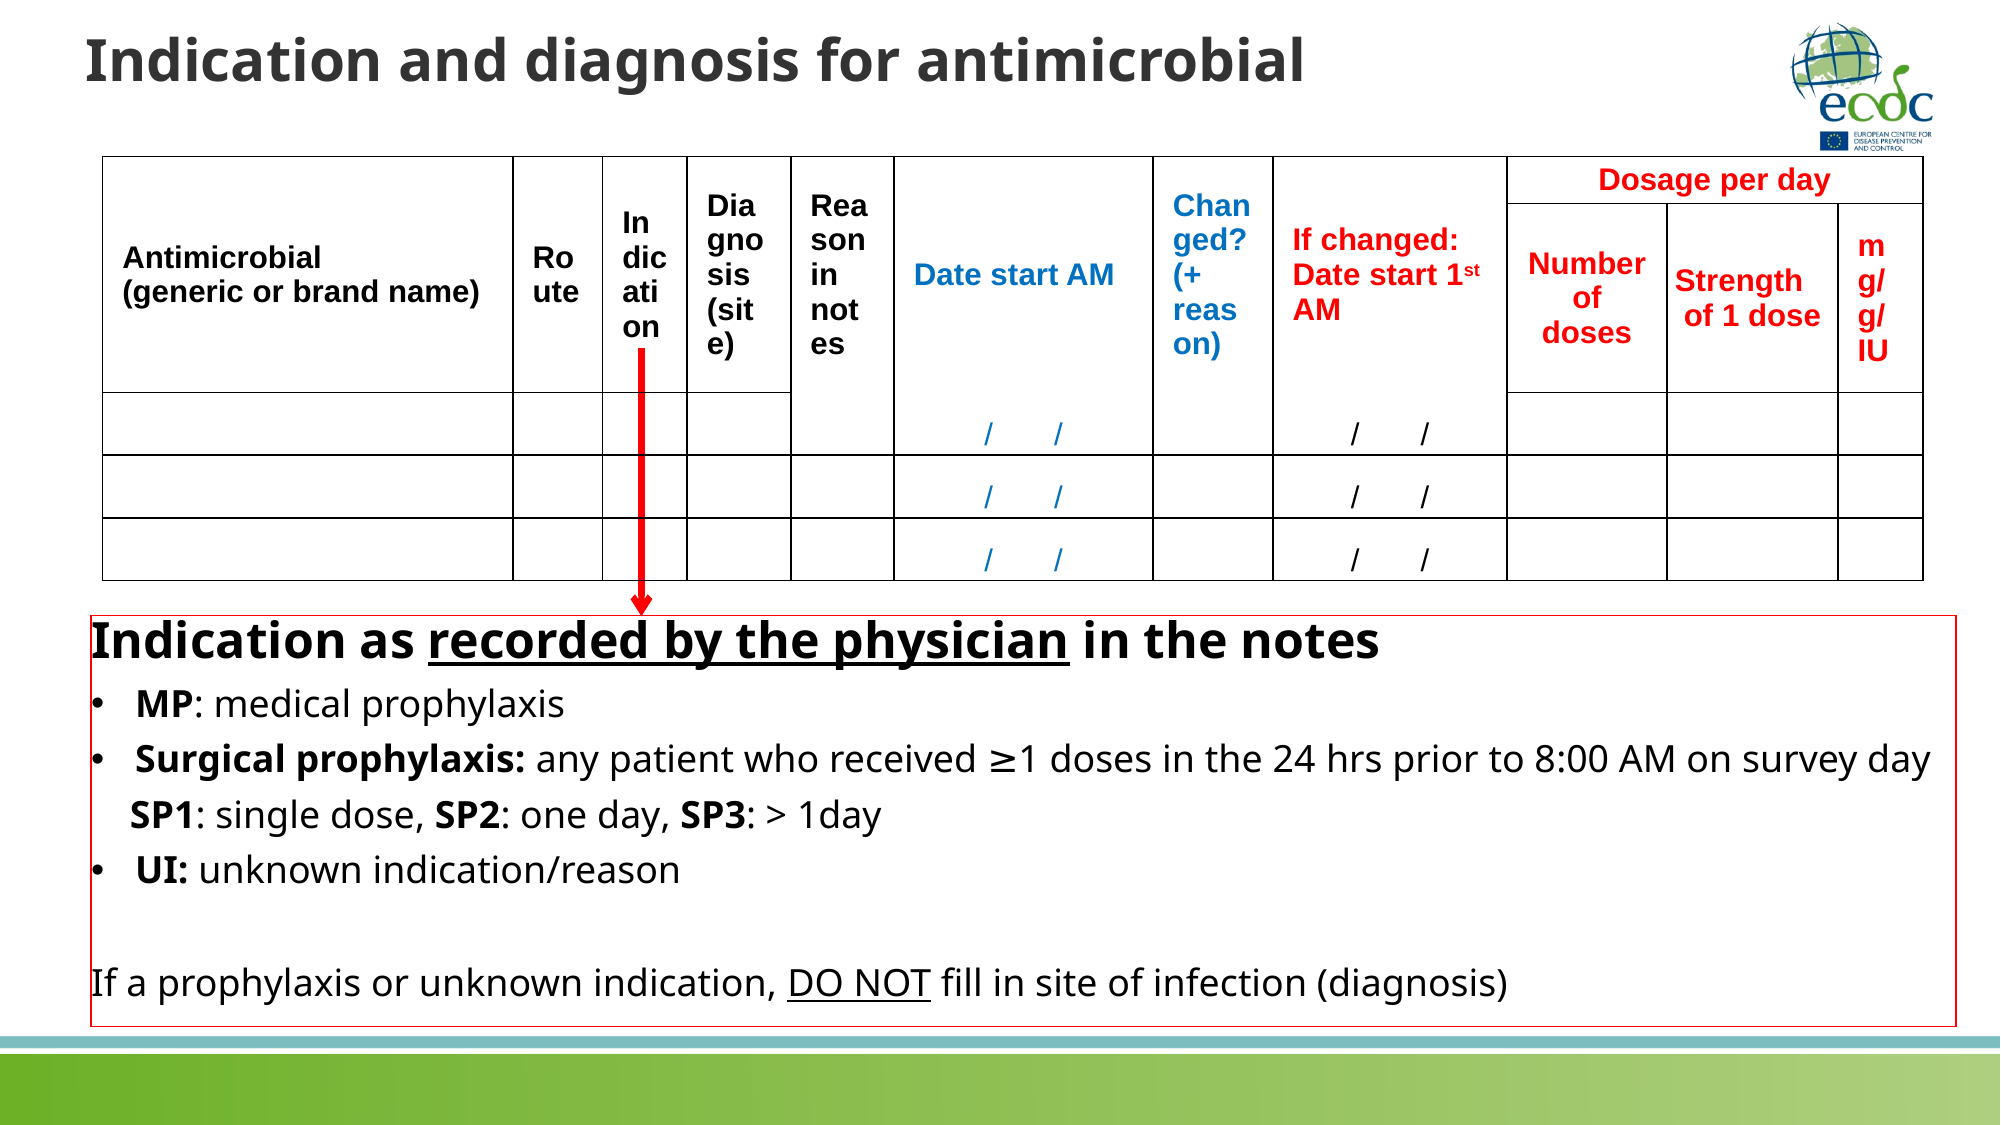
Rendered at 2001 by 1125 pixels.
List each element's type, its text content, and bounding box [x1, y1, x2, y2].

text_box Indication and diagnosis for antimicrobial [70, 23, 1764, 159]
table_header Changed? (+ reason) [1154, 159, 1272, 393]
table_cell / / [895, 393, 1152, 454]
table_cell [514, 393, 602, 454]
table_cell mg/g/IU [1839, 204, 1922, 392]
table_header Diagnosis (site) [688, 159, 790, 392]
table_cell [1668, 456, 1837, 517]
table_header Antimicrobial (generic or brand name) [103, 159, 512, 392]
table_cell [1154, 393, 1272, 454]
table_cell [1839, 456, 1922, 517]
list Indication as recorded by the physician in the notes MP: medical prophylaxis Surgical prophylaxis: any patient who received ≥1 doses in the 24 hrs prior to 8:00 AM on survey day SP1: single dose, SP2: one day, SP3: > 1day UI: unknown indication/reason If a prophylaxis or unknown indication, DO NOT fill in site of infection (diagnosis) [90, 615, 1957, 1027]
table_cell [603, 456, 637, 517]
table_cell [1154, 519, 1272, 580]
table_cell [688, 393, 790, 454]
table_cell [688, 456, 790, 517]
table_header Indication [603, 159, 686, 392]
table_cell [646, 456, 686, 517]
table_cell [792, 393, 893, 454]
table_cell [1508, 456, 1666, 517]
table_cell [792, 519, 893, 580]
table_cell / / [895, 456, 1152, 517]
table_header Reason in notes [792, 159, 893, 393]
table_cell [514, 519, 602, 580]
table_cell [103, 519, 512, 580]
table_cell [103, 456, 512, 517]
table_cell [603, 393, 637, 454]
table_cell Strength of 1 dose [1668, 204, 1837, 392]
table_cell / / [1274, 393, 1506, 454]
table_header If changed: Date start 1st AM [1274, 159, 1506, 393]
table_header Route [514, 159, 602, 392]
table_cell [1839, 519, 1922, 580]
table_cell [646, 519, 686, 580]
table_cell [1508, 519, 1666, 580]
table_cell / / [1274, 519, 1506, 580]
picture [0, 0, 2000, 1125]
table_cell [646, 393, 686, 454]
table_cell Number of doses [1508, 204, 1666, 392]
table_cell [514, 456, 602, 517]
table_cell / / [1274, 456, 1506, 517]
table_cell [1668, 393, 1837, 454]
table_cell [103, 393, 512, 454]
table_cell / / [895, 519, 1152, 580]
table_cell [1154, 456, 1272, 517]
table_cell [1839, 393, 1922, 454]
table_cell [1508, 393, 1666, 454]
table_cell [1668, 519, 1837, 580]
table_cell [792, 456, 893, 517]
table_header Date start AM [895, 159, 1152, 393]
table_cell [603, 519, 637, 580]
table_header Dosage per day [1508, 157, 1922, 203]
table_cell [688, 519, 790, 580]
